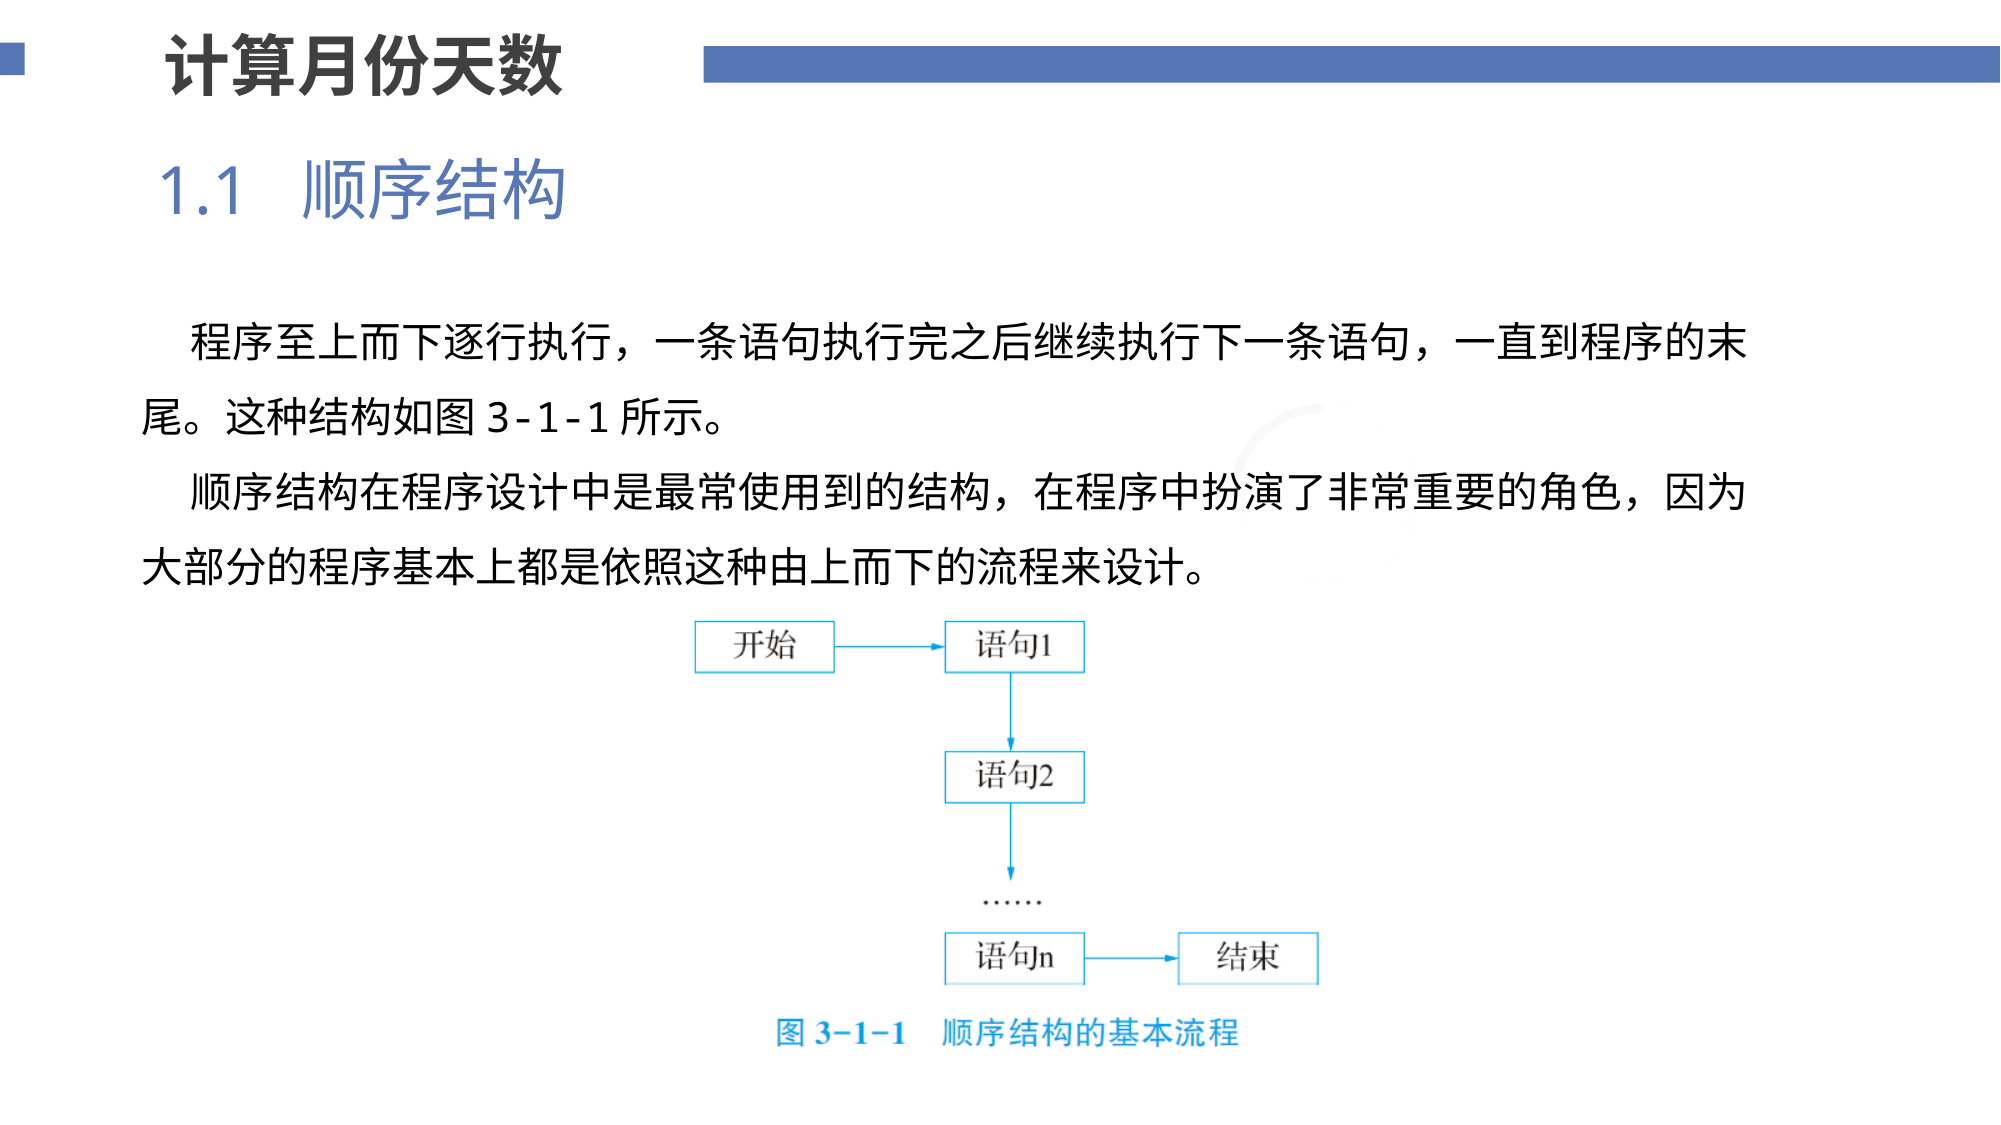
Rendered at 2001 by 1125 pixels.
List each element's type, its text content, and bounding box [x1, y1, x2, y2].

picture [661, 601, 1339, 1064]
text_box [0, 41, 26, 76]
text_box [702, 45, 2000, 84]
text_box 程序至上而下逐行执行，一条语句执行完之后继续执行下一条语句，一直到程序的末尾。这种结构如图3-1-1所示。 顺序结构在程序设计中是最常使用到的结构，在程序中扮演了非常重要的角色，因为大部分的程序基本上都是依照这种由上而下的流程来设计。 [141, 290, 1749, 591]
text_box 1.1 顺序结构 [141, 140, 611, 236]
text_box 计算月份天数 [163, 23, 565, 104]
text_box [1234, 407, 1413, 587]
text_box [1451, 385, 1820, 591]
